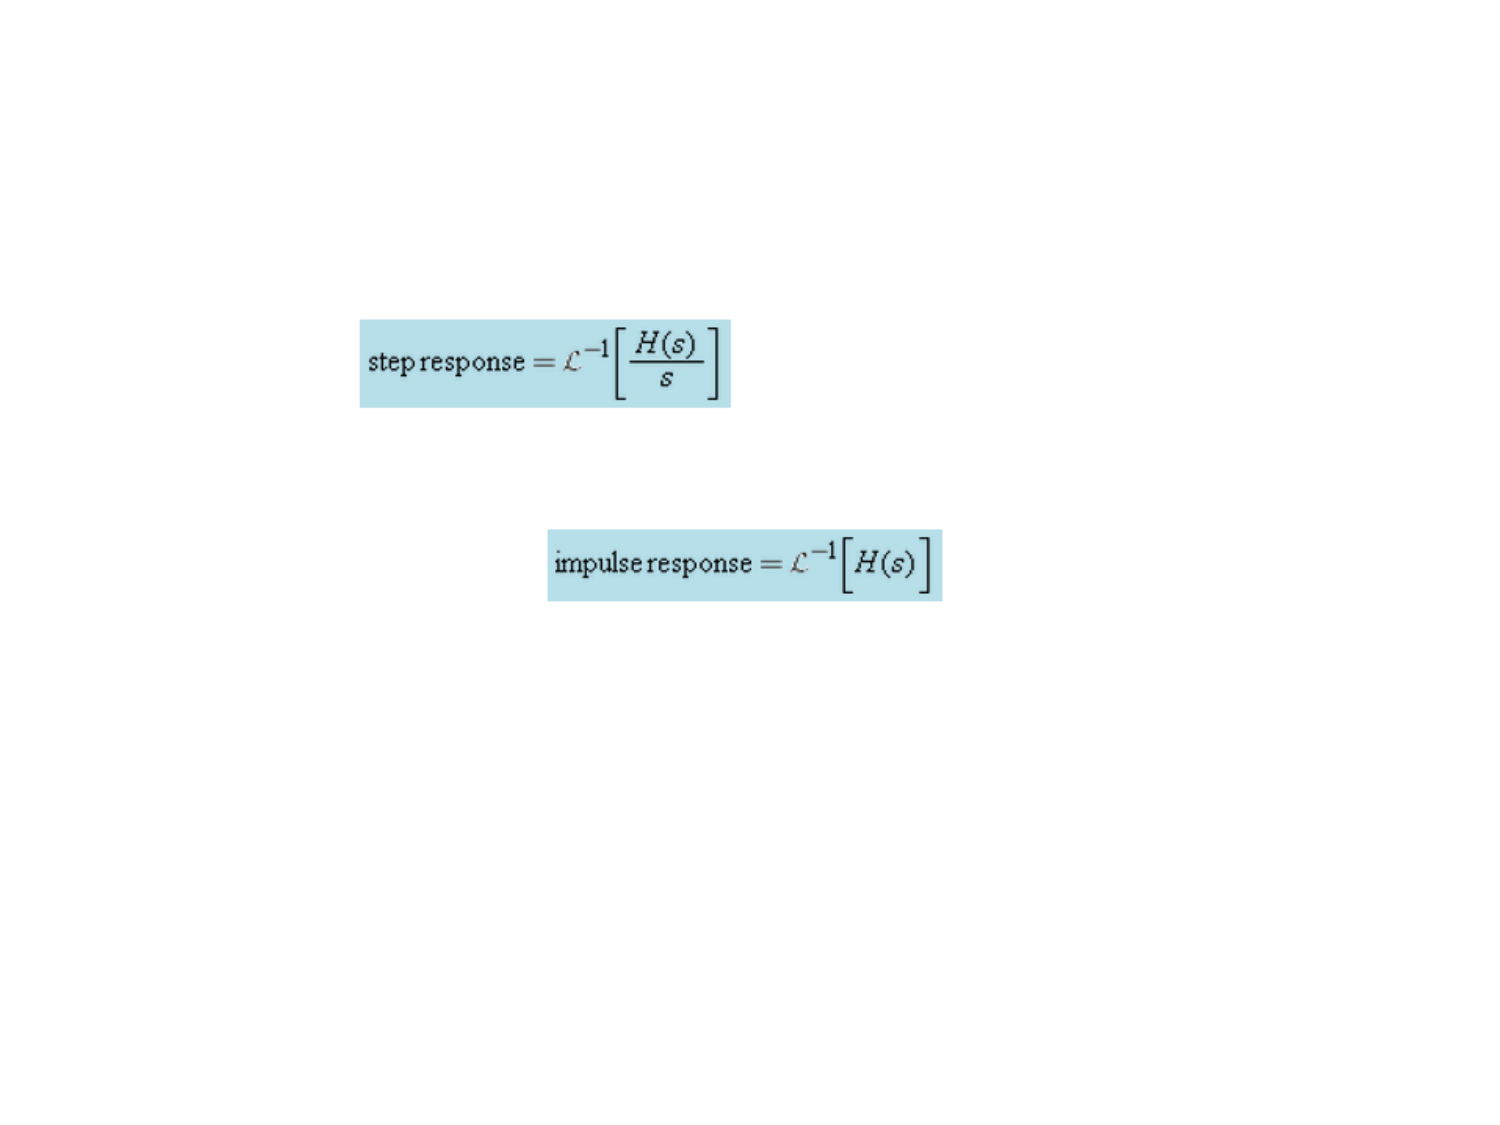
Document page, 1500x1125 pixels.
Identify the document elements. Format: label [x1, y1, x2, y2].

picture [335, 312, 751, 416]
picture [529, 513, 971, 612]
